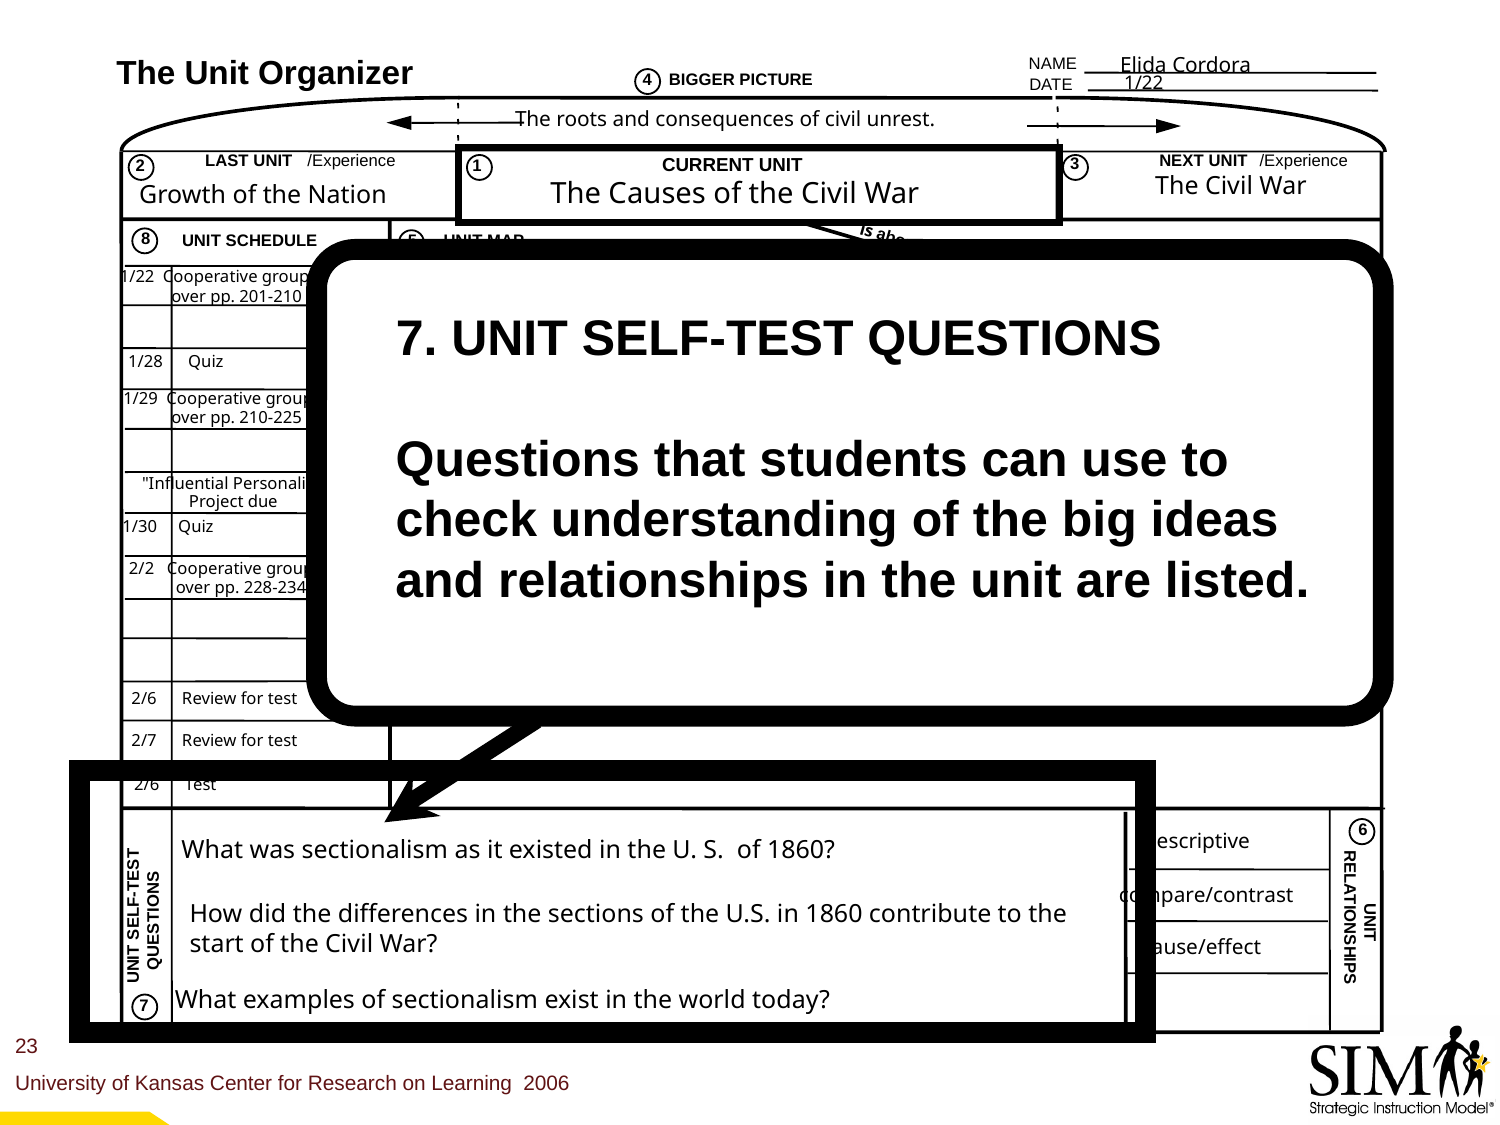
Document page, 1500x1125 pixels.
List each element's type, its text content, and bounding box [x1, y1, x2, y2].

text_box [78, 249, 1384, 1033]
picture [1307, 1015, 1500, 1125]
footer University of Kansas Center for Research on Learning 2006 [0, 1062, 626, 1101]
slide_number 23 [0, 1024, 313, 1062]
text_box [115, 50, 1386, 250]
